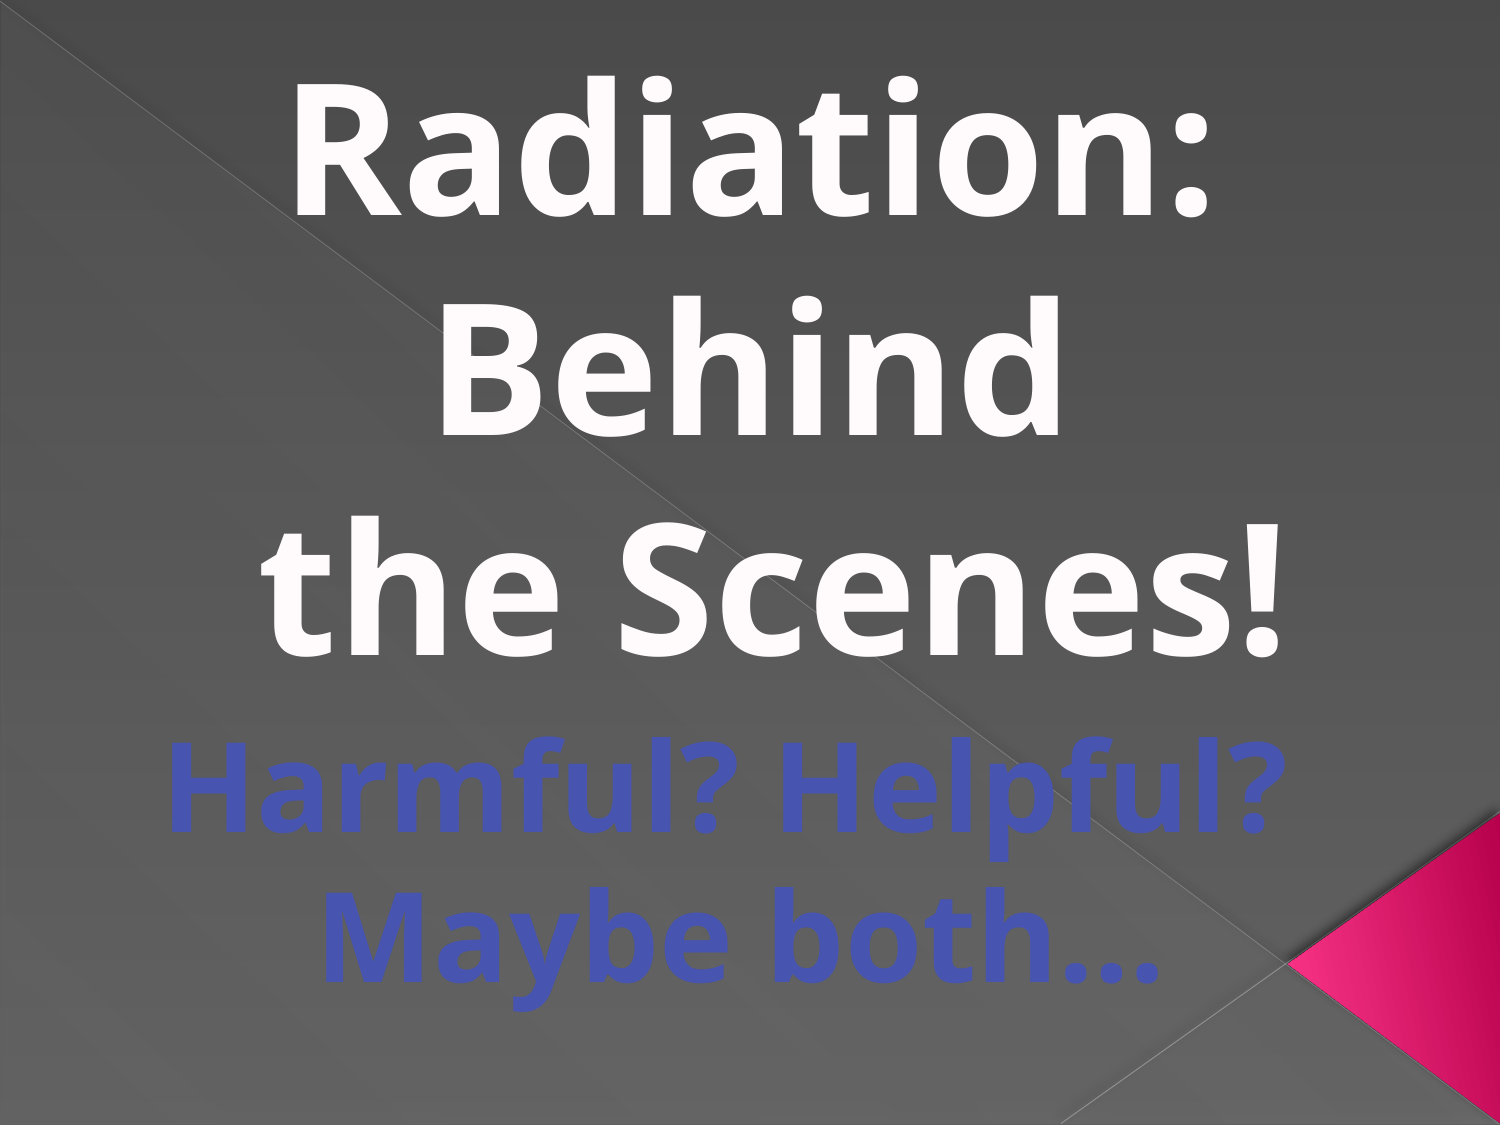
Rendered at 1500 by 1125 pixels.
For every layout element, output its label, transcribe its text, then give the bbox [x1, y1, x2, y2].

text_box Harmful? Helpful? Maybe both… [124, 699, 1325, 1015]
text_box Radiation: Behind the Scenes! [24, 24, 1475, 700]
